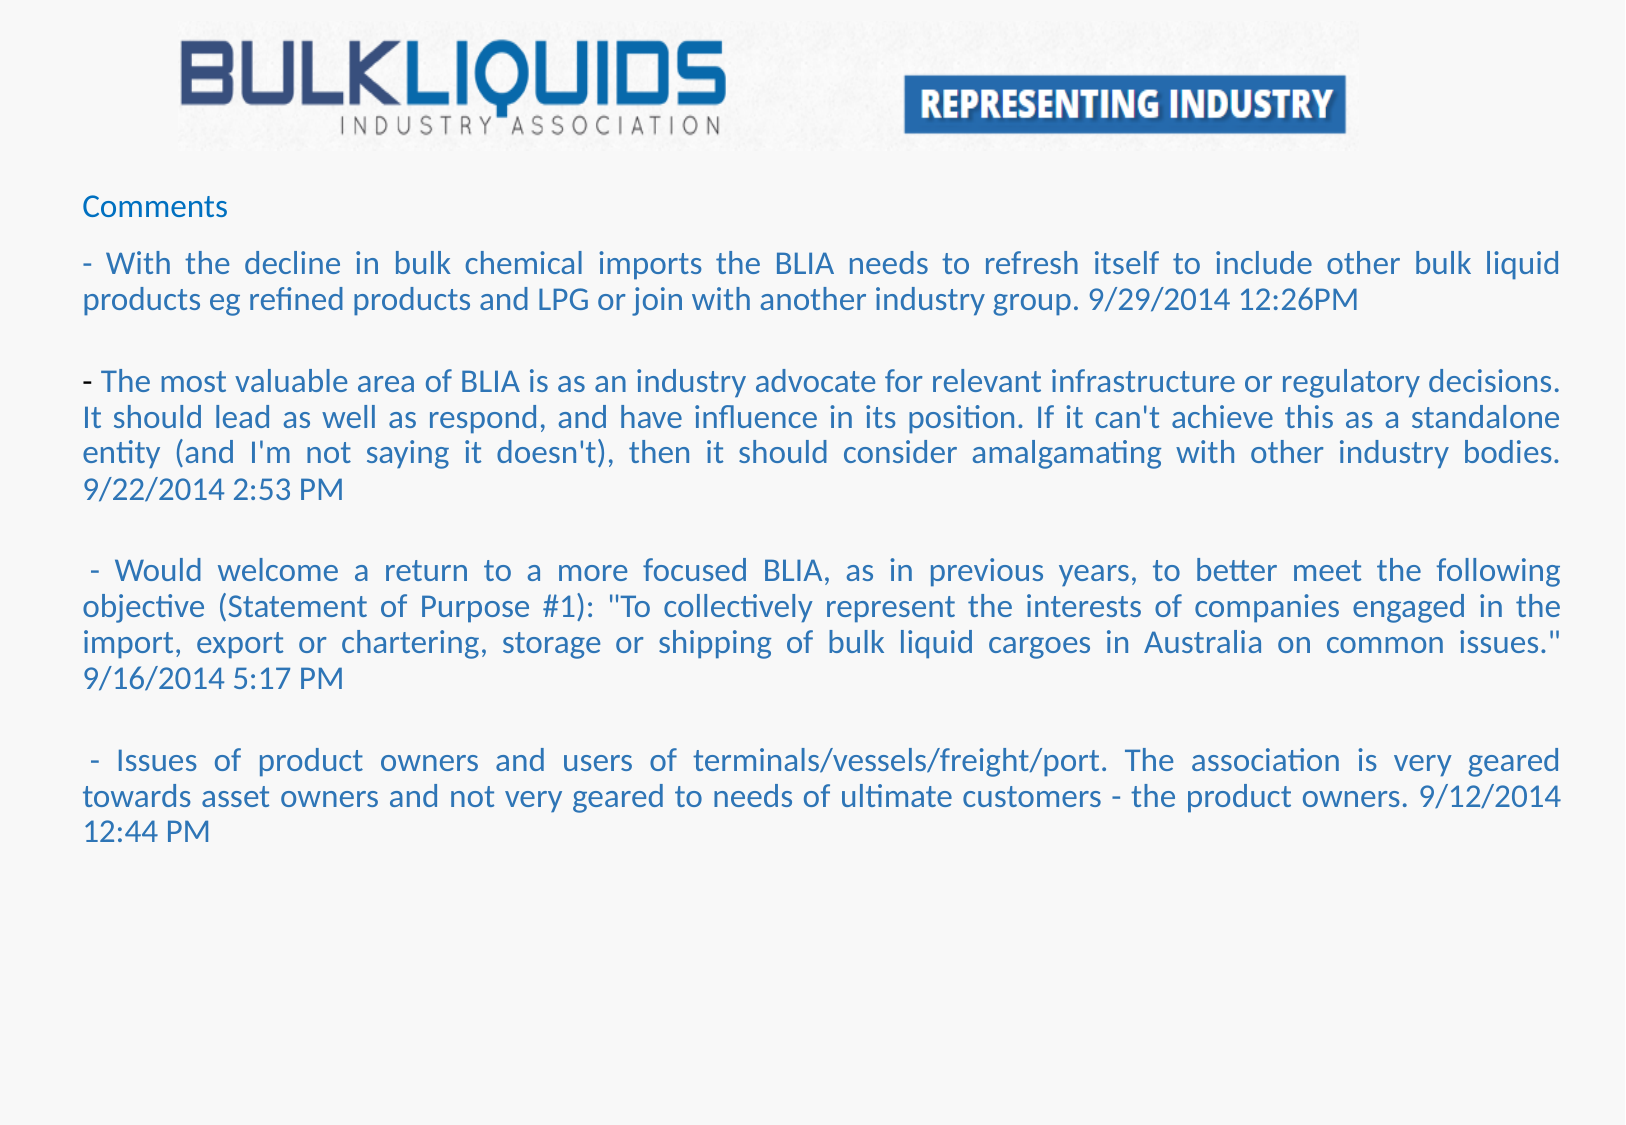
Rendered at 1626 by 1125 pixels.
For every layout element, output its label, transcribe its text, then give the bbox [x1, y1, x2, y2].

subtitle Comments - With the decline in bulk chemical imports the BLIA needs to refresh itself to include other bulk liquid products eg refined products and LPG or join with another industry group. 9/29/2014 12:26PM - The most valuable area of BLIA is as an industry advocate for relevant infrastructure or regulatory decisions. It should lead as well as respond, and have influence in its position. If it can't achieve this as a standalone entity (and I'm not saying it doesn't), then it should consider amalgamating with other industry bodies. 9/22/2014 2:53 PM - Would welcome a return to a more focused BLIA, as in previous years, to better meet the following objective (Statement of Purpose #1): "To collectively represent the interests of companies engaged in the import, export or chartering, storage or shipping of bulk liquid cargoes in Australia on common issues." 9/16/2014 5:17 PM - Issues of product owners and users of terminals/vessels/freight/port. The association is very geared towards asset owners and not very geared to needs of ultimate customers - the product owners. 9/12/2014 12:44 PM [67, 181, 1579, 1003]
picture [178, 21, 1359, 151]
